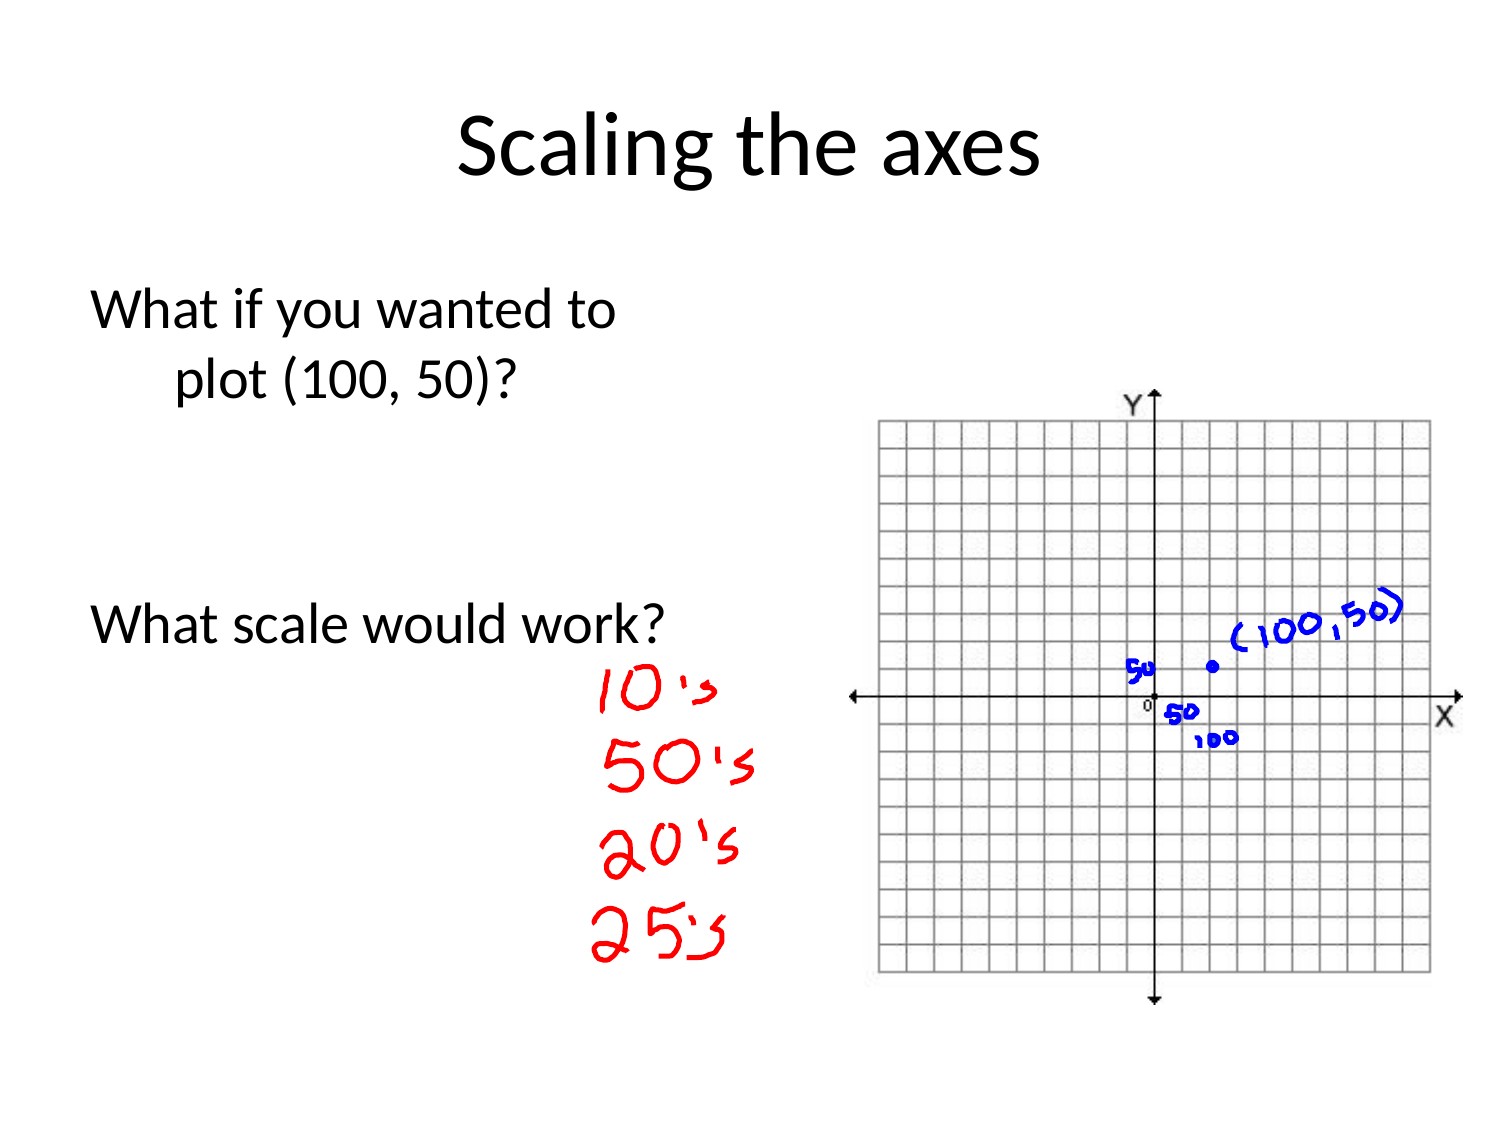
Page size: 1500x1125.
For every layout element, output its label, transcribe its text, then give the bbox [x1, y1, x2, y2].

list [849, 388, 1464, 1005]
title Scaling the axes [75, 45, 1425, 233]
list What if you wanted to plot (100, 50)? What scale would work? [75, 262, 738, 1005]
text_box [593, 666, 753, 961]
